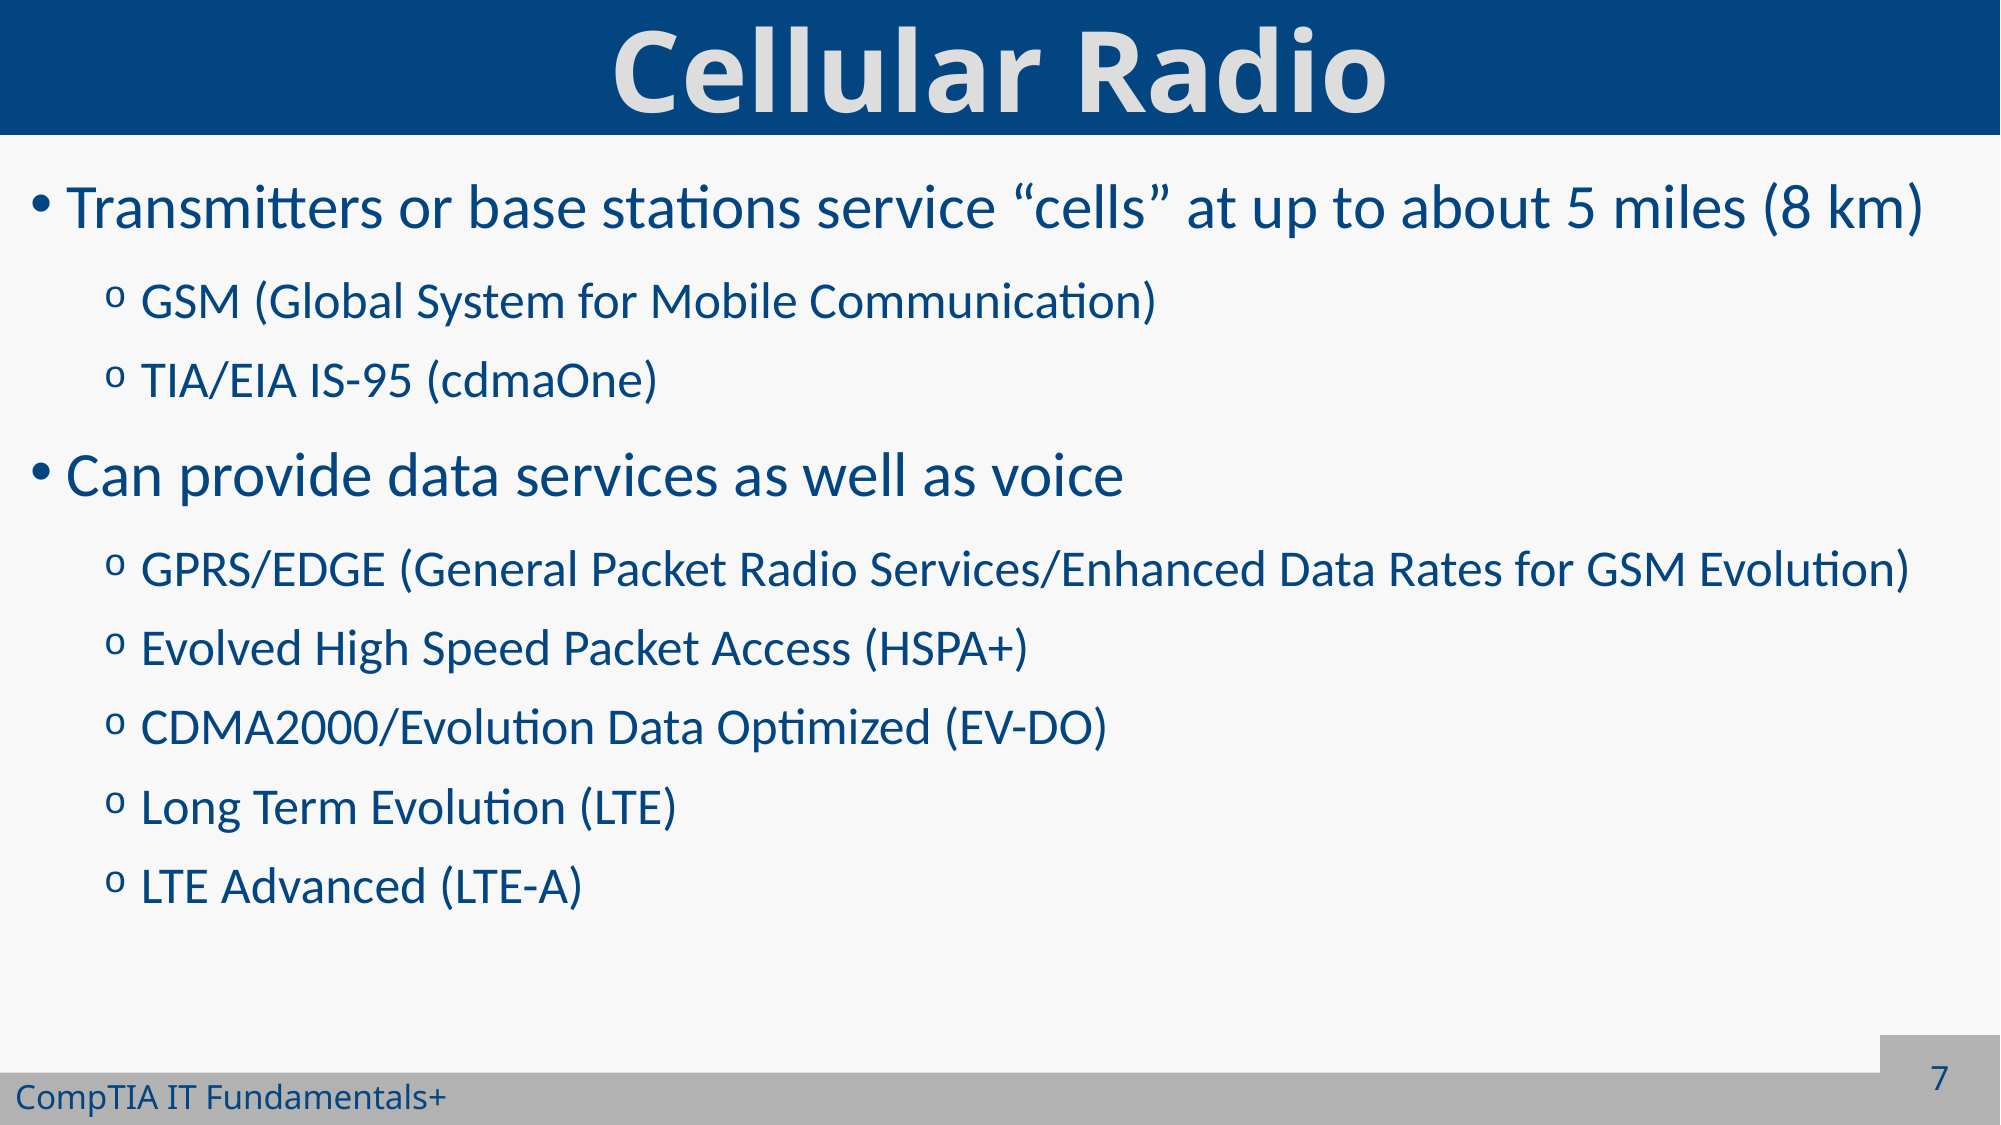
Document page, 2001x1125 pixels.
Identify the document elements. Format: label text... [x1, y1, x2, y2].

list Transmitters or base stations service “cells” at up to about 5 miles (8 km) GSM (Global System for Mobile Communication) TIA/EIA IS-95 (cdmaOne) Can provide data services as well as voice GPRS/EDGE (General Packet Radio Services/Enhanced Data Rates for GSM Evolution) Evolved High Speed Packet Access (HSPA+) CDMA2000/Evolution Data Optimized (EV-DO) Long Term Evolution (LTE) LTE Advanced (LTE-A) [15, 149, 1980, 1065]
title Cellular Radio [0, 0, 2000, 135]
slide_number 7 [1880, 1035, 2000, 1125]
footer CompTIA IT Fundamentals+ [0, 1072, 1880, 1125]
